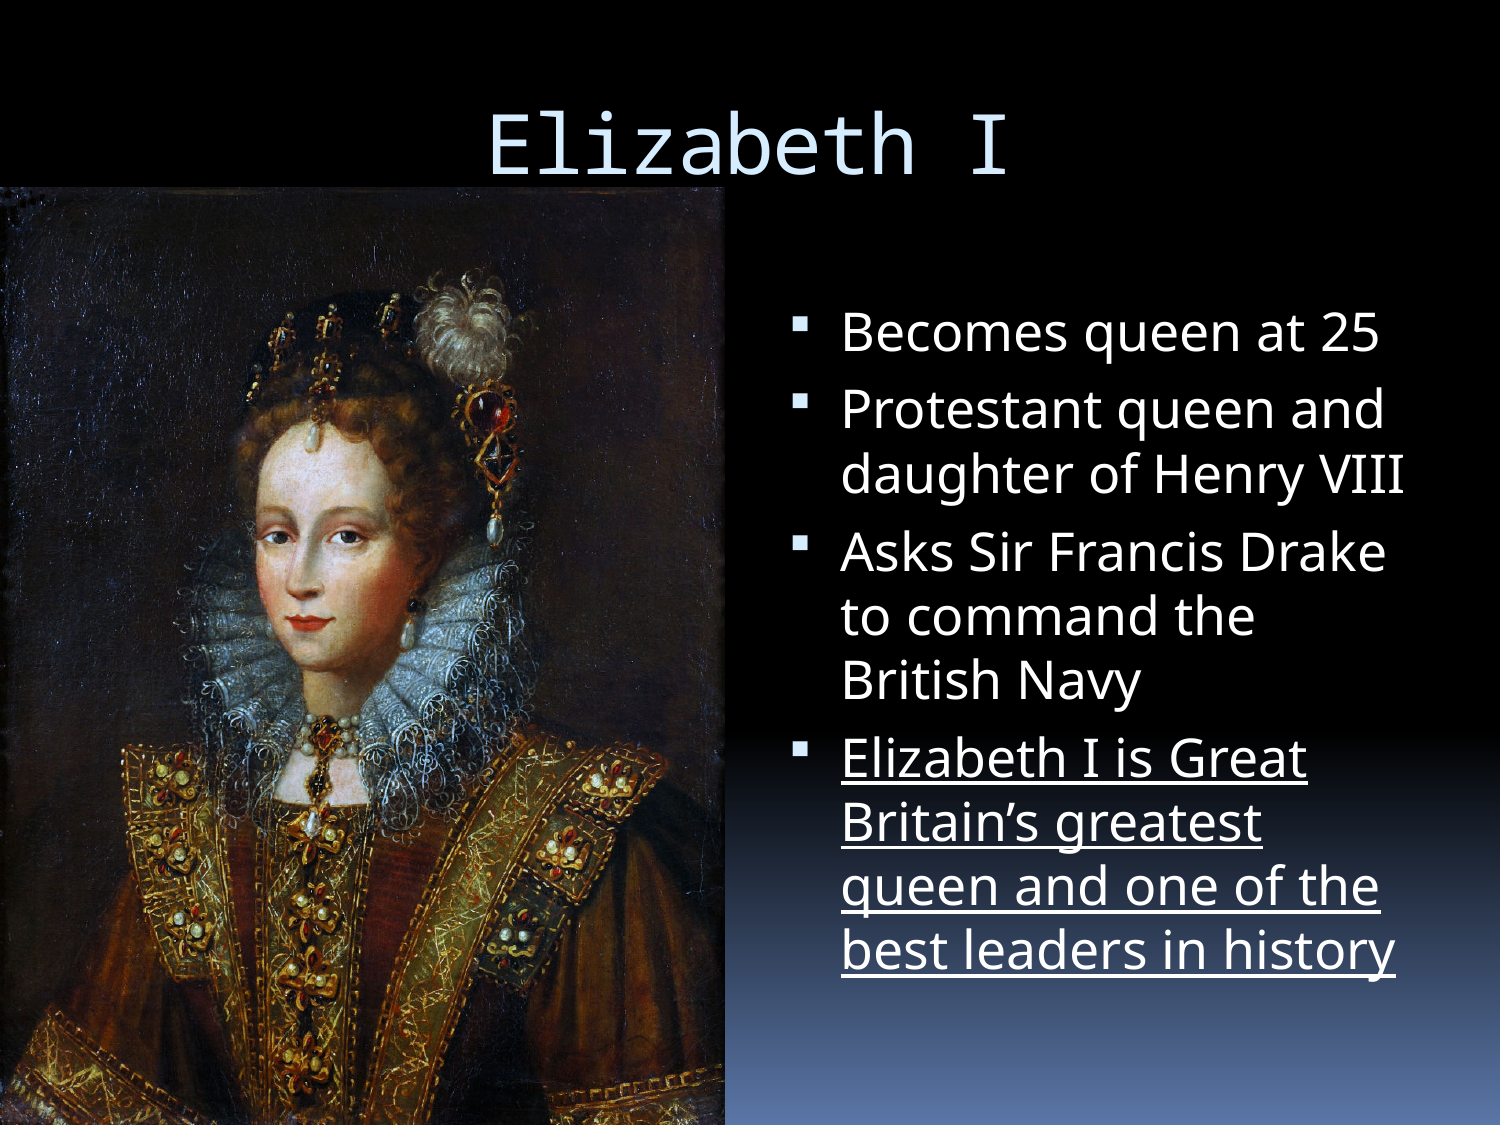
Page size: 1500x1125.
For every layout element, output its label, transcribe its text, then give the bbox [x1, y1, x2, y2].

list Becomes queen at 25 Protestant queen and daughter of Henry VIII Asks Sir Francis Drake to command the British Navy Elizabeth I is Great Britain’s greatest queen and one of the best leaders in history [763, 290, 1427, 1033]
title Elizabeth I [75, 83, 1425, 234]
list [0, 187, 726, 1125]
